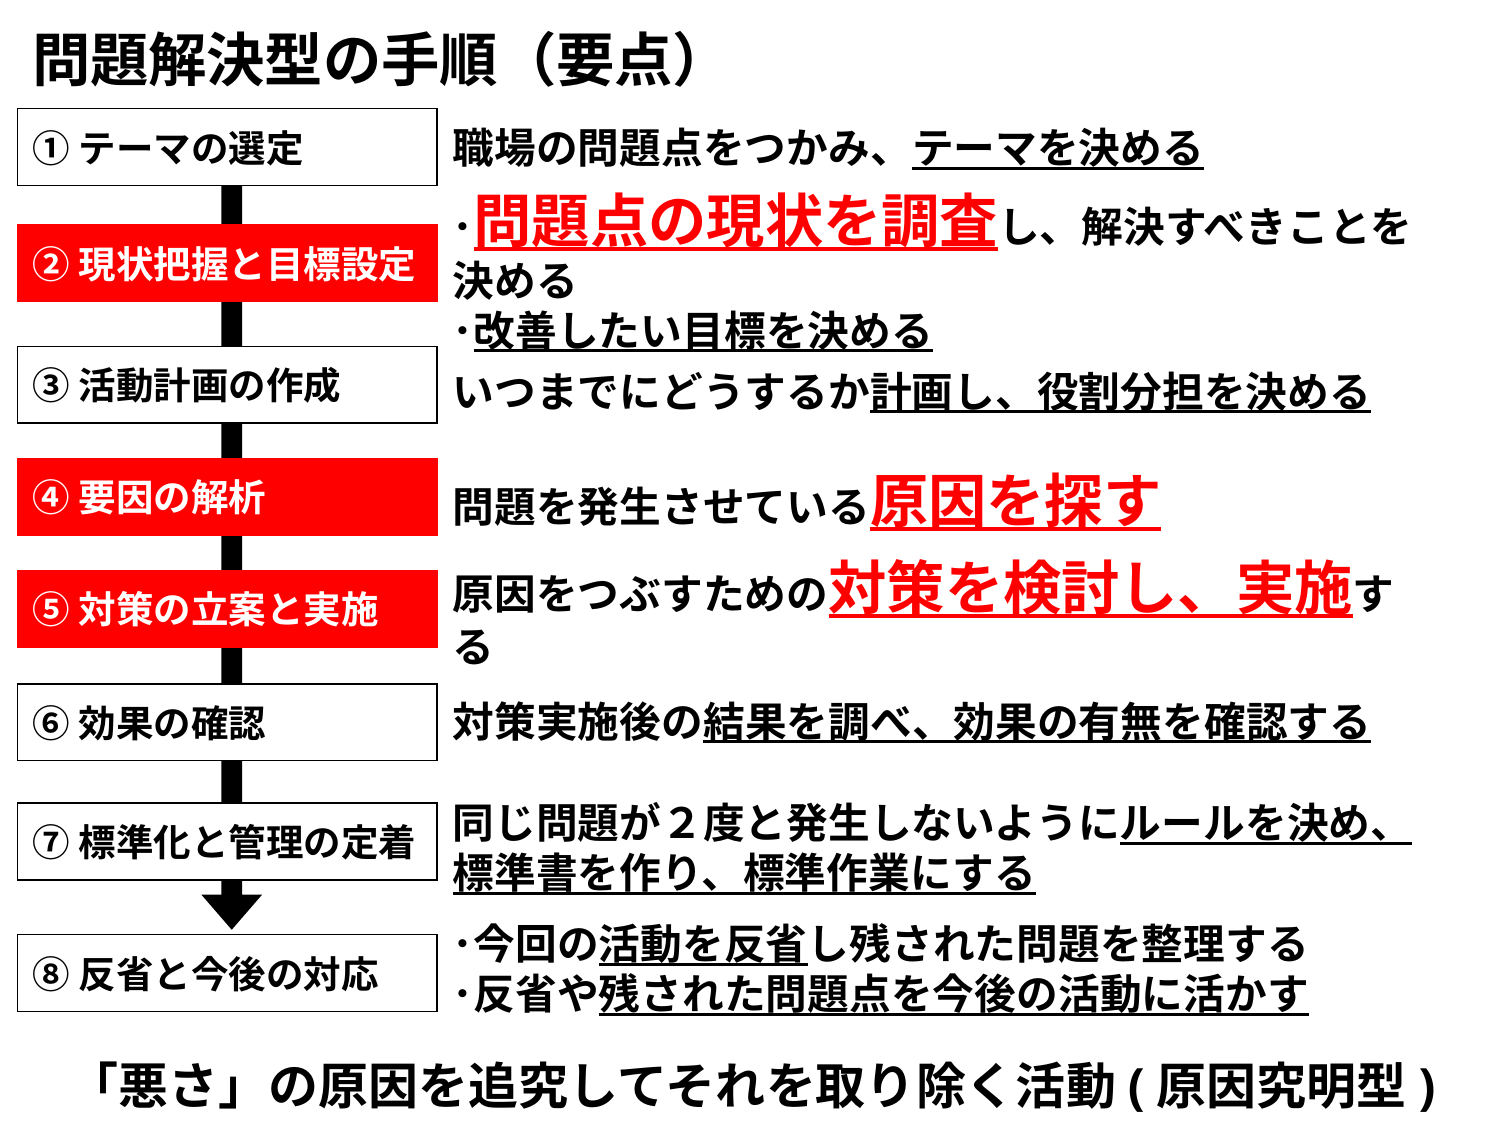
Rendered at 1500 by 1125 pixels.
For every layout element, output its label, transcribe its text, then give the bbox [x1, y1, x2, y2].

text_box [203, 880, 261, 929]
text_box [222, 186, 242, 225]
text_box 原因をつぶすための対策を検討し、実施する [440, 582, 1445, 640]
text_box 同じ問題が２度と発生しないようにルールを決め、 標準書を作り、標準作業にする [440, 800, 1445, 893]
text_box ⑧反省と今後の対応 [17, 934, 437, 1012]
text_box ①テーマの選定 [17, 108, 437, 186]
text_box [222, 761, 242, 803]
text_box [222, 536, 242, 570]
text_box [222, 302, 242, 346]
text_box [162, 101, 1033, 177]
text_box [222, 423, 242, 458]
text_box ④要因の解析 [17, 458, 437, 536]
text_box ･今回の活動を反省し残された問題を整理する ･反省や残された問題点を今後の活動に活かす [440, 893, 1445, 1044]
text_box ⑤対策の立案と実施 [17, 570, 437, 648]
text_box ･問題点の現状を調査し、解決すべきことを決める ･改善したい目標を決める [440, 200, 1445, 338]
text_box 職場の問題点をつかみ、テーマを決める [440, 109, 1445, 185]
text_box [222, 648, 242, 683]
text_box 問題を発生させている原因を探す [440, 471, 1445, 528]
text_box 対策実施後の結果を調べ、効果の有無を確認する [440, 692, 1445, 749]
text_box 「悪さ」の原因を追究してそれを取り除く活動(原因究明型) [54, 1046, 1451, 1122]
text_box 問題解決型の手順（要点） [17, 15, 747, 101]
text_box ⑥効果の確認 [17, 683, 437, 761]
text_box ③活動計画の作成 [17, 346, 437, 423]
text_box ⑦標準化と管理の定着 [17, 803, 437, 880]
text_box いつまでにどうするか計画し、役割分担を決める [440, 362, 1445, 419]
text_box ②現状把握と目標設定 [17, 225, 437, 302]
